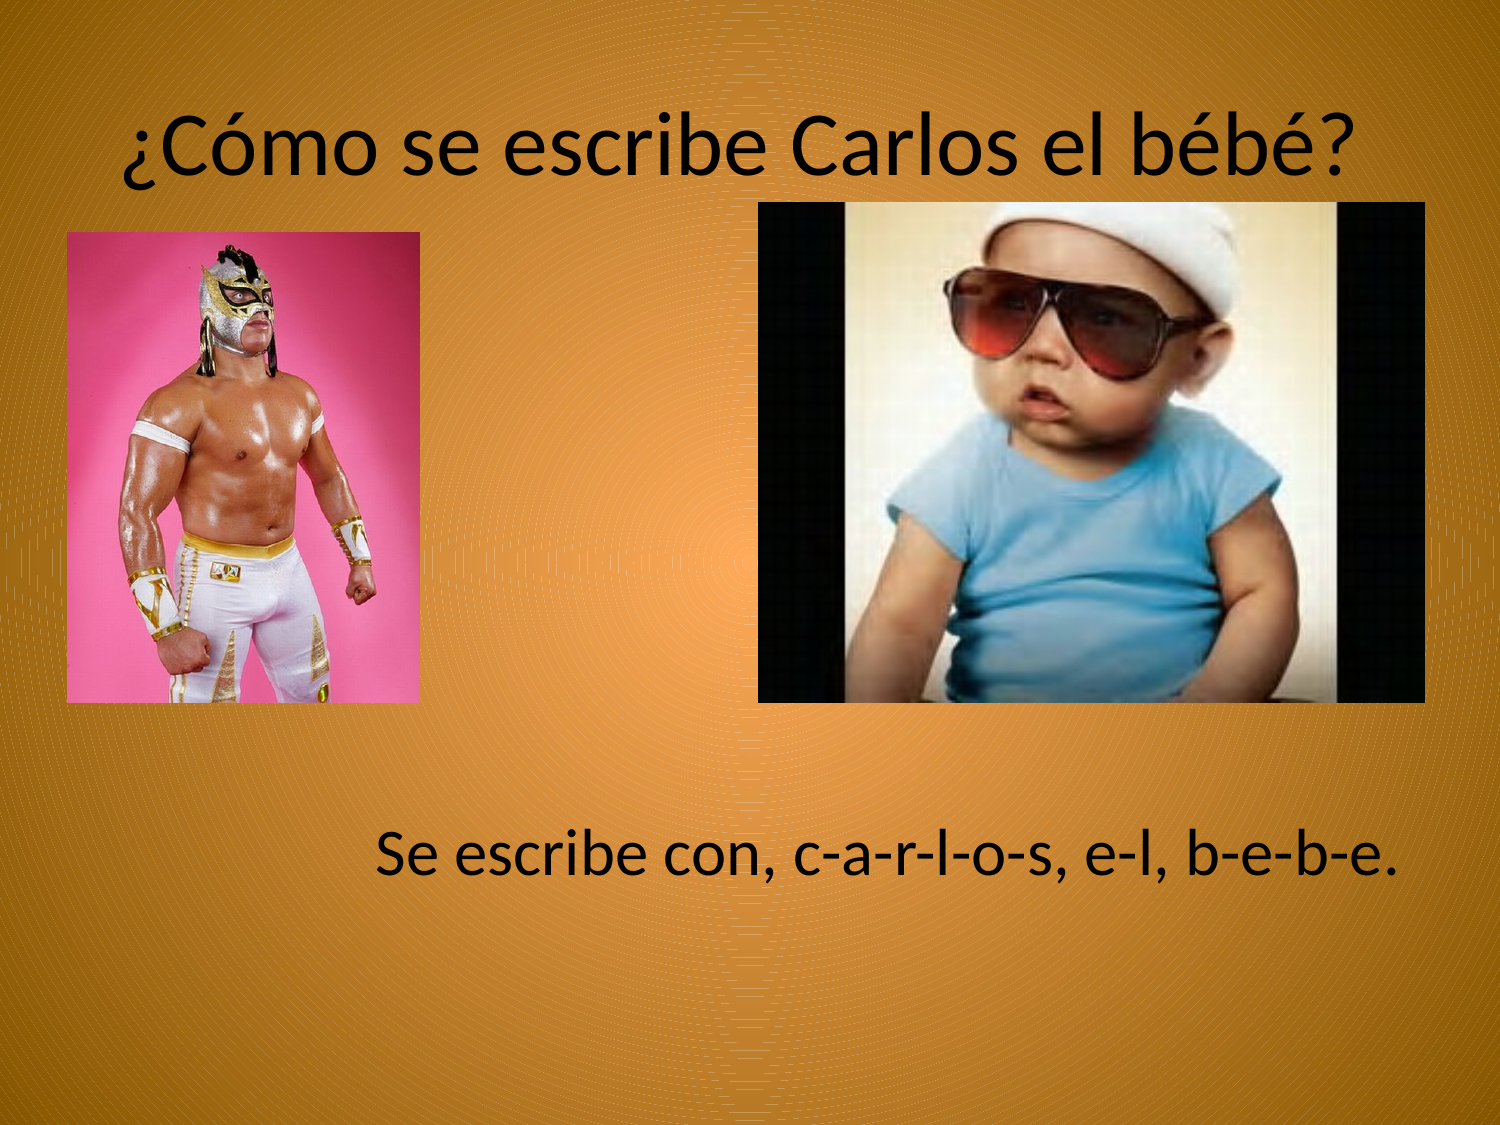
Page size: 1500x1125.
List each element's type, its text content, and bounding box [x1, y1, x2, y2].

title ¿Cómo se escribe Carlos el bébé? [75, 45, 1425, 233]
text_box Se escribe con, c-a-r-l-o-s, e-l, b-e-b-e. [360, 801, 1417, 897]
picture [758, 202, 1426, 704]
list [0, 232, 672, 704]
